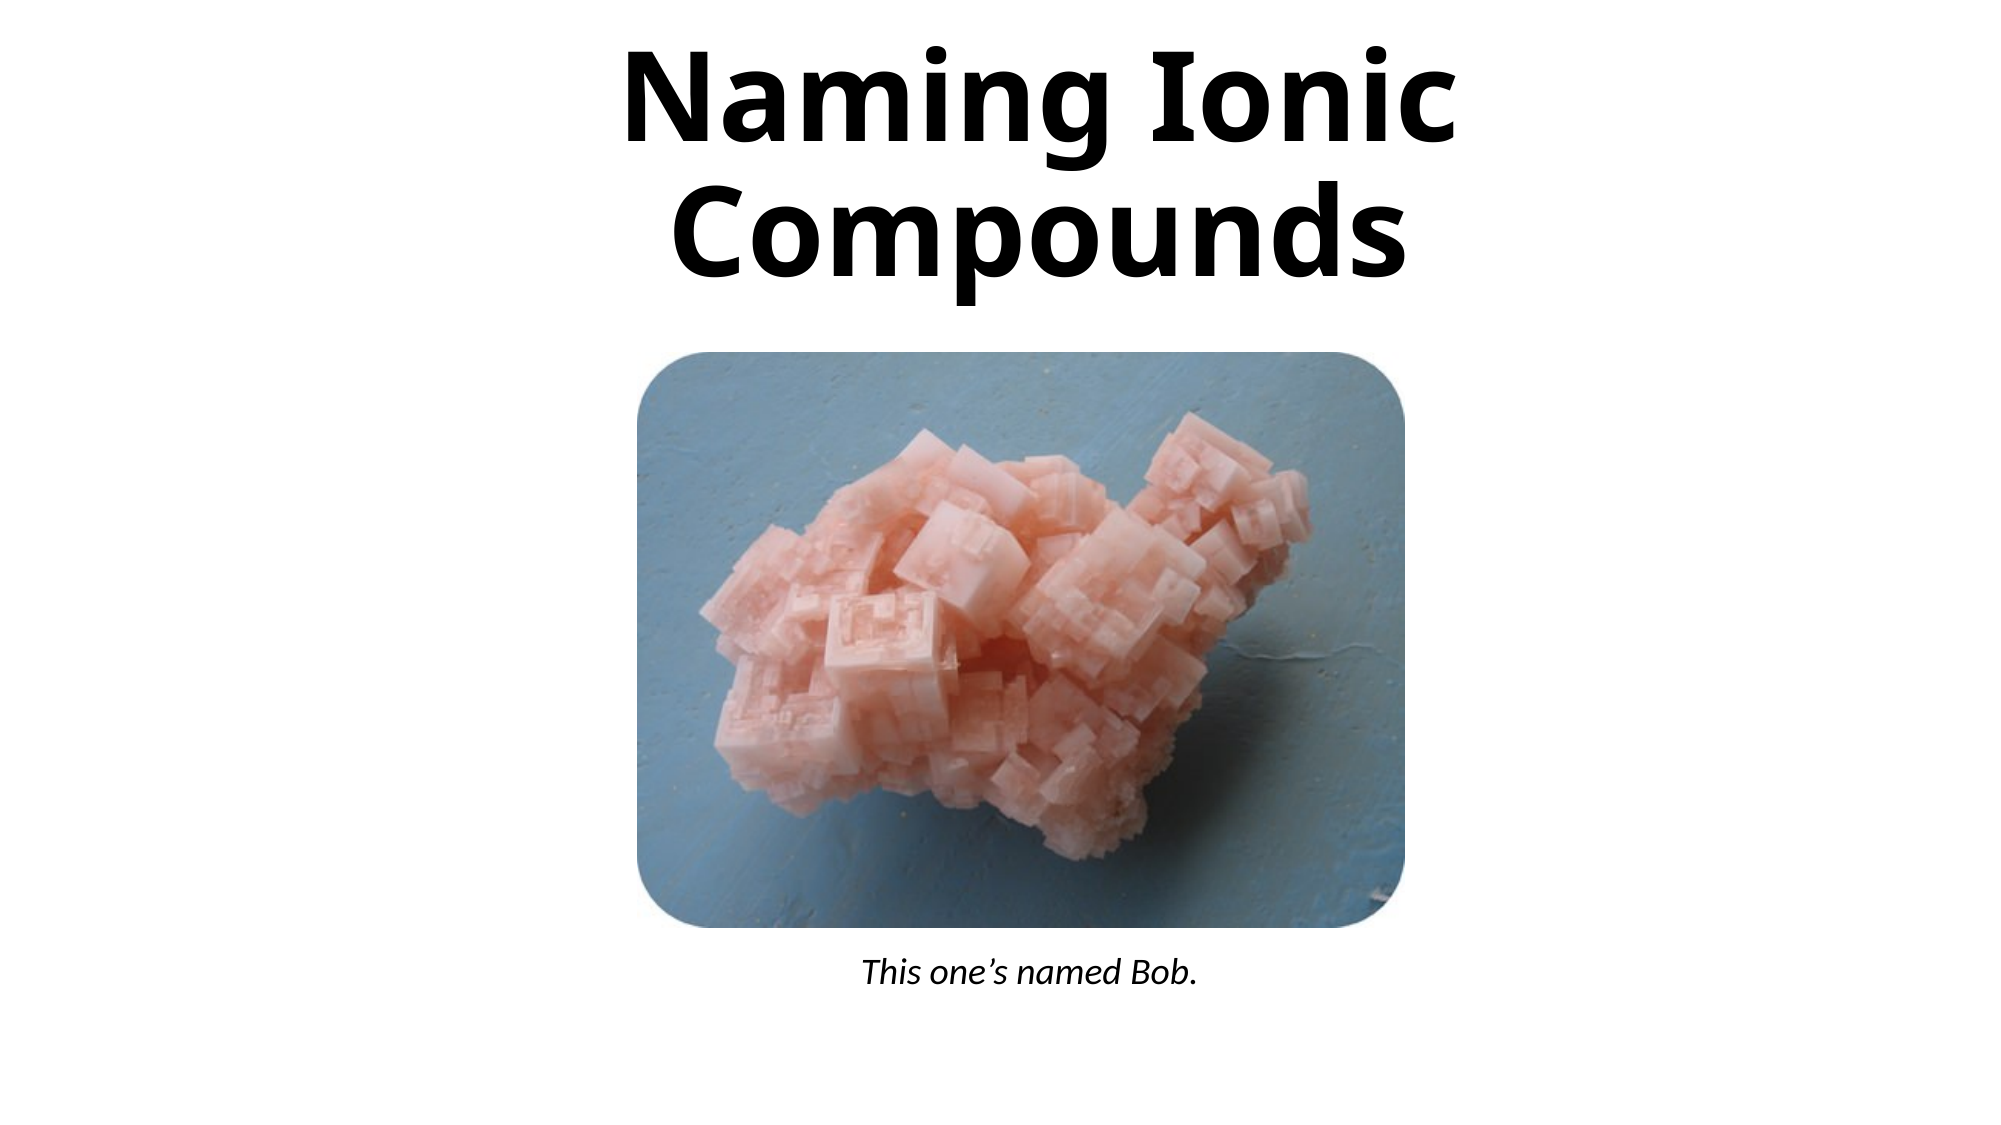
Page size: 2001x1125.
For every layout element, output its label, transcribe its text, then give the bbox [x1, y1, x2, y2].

picture [637, 352, 1405, 928]
title Naming Ionic Compounds [288, 146, 1789, 311]
text_box This one’s named Bob. [846, 939, 1637, 1000]
